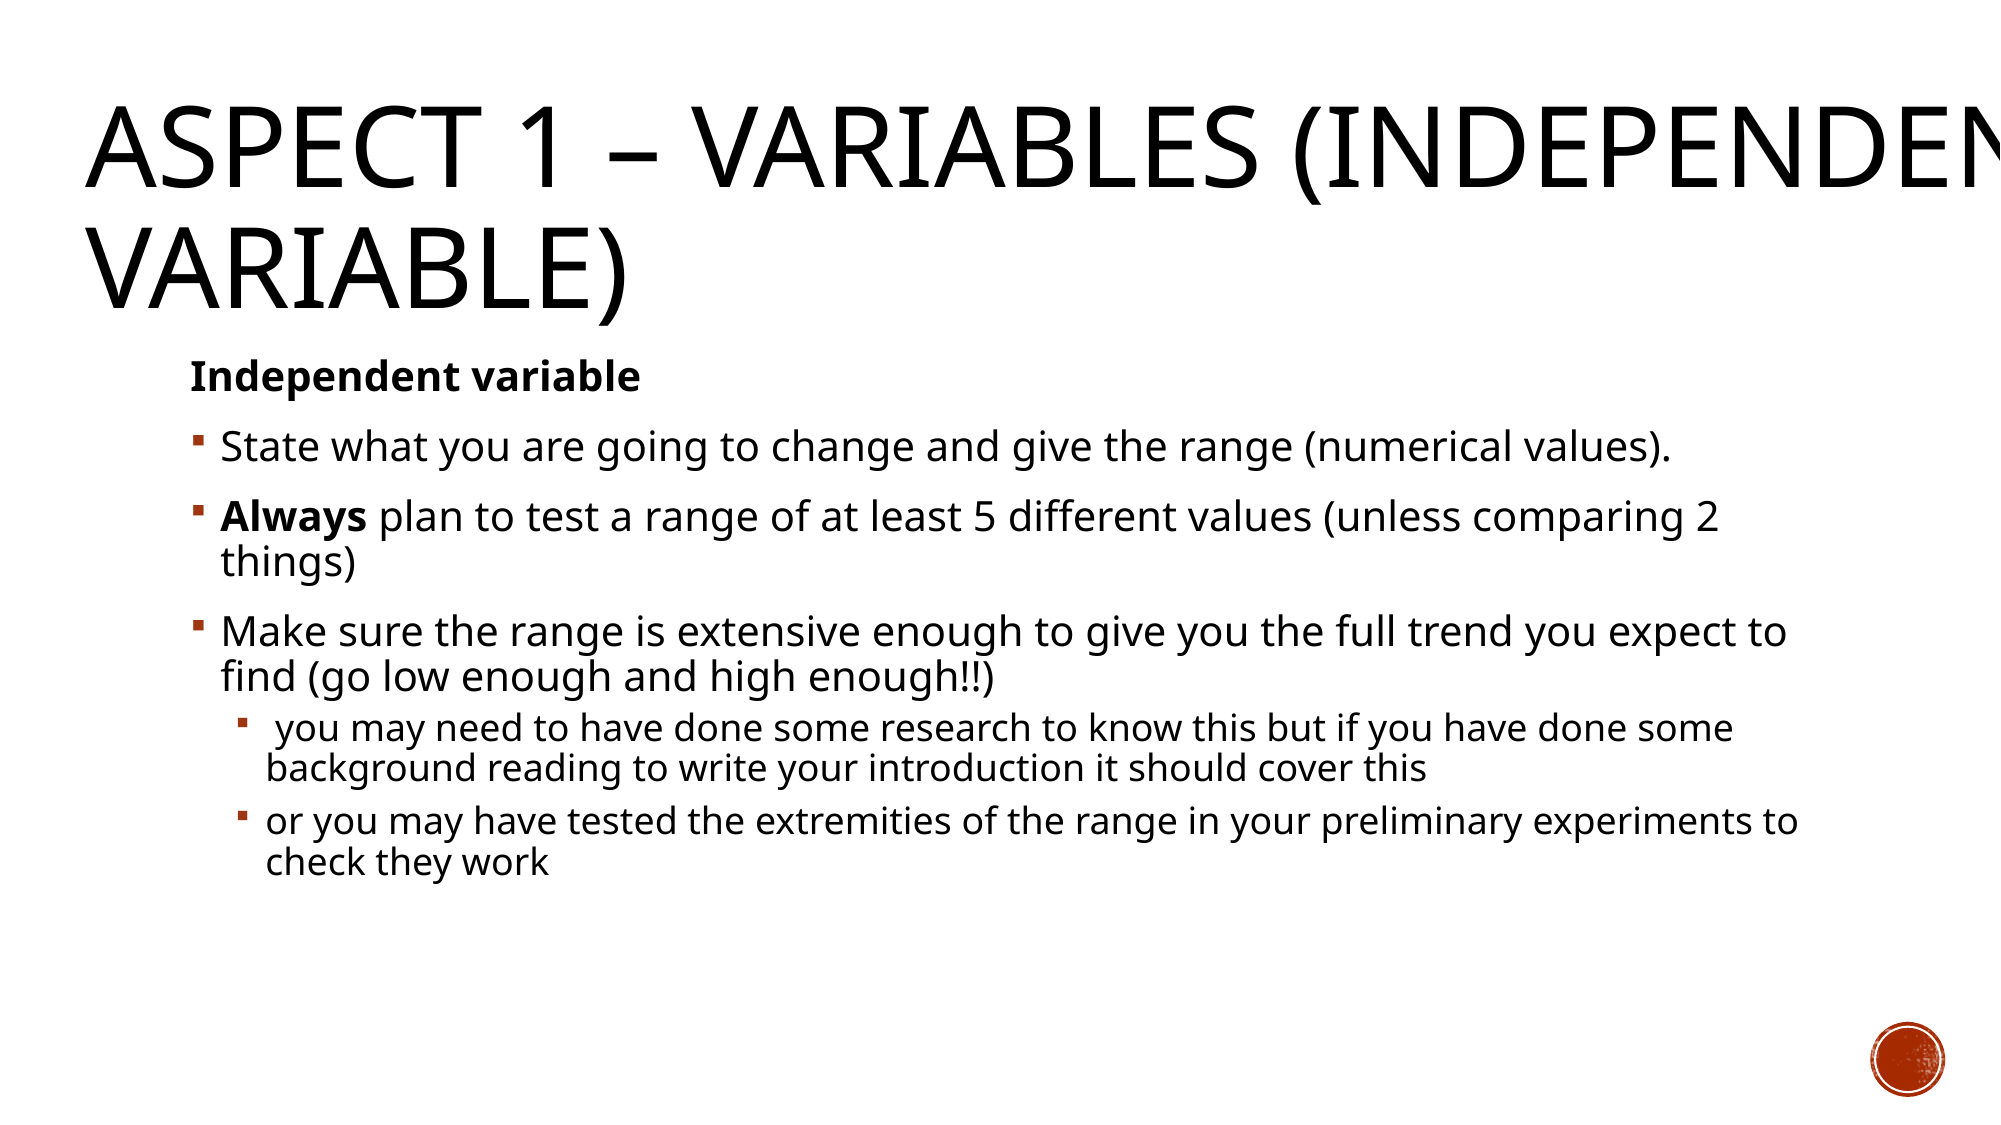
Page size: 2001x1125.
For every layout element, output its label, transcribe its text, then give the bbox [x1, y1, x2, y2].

title Aspect 1 – variables (independent variable) [70, 79, 2000, 344]
list Independent variable State what you are going to change and give the range (numerical values). Always plan to test a range of at least 5 different values (unless comparing 2 things) Make sure the range is extensive enough to give you the full trend you expect to find (go low enough and high enough!!) you may need to have done some research to know this but if you have done some background reading to write your introduction it should cover this or you may have tested the extremities of the range in your preliminary experiments to check they work [175, 348, 1826, 1013]
